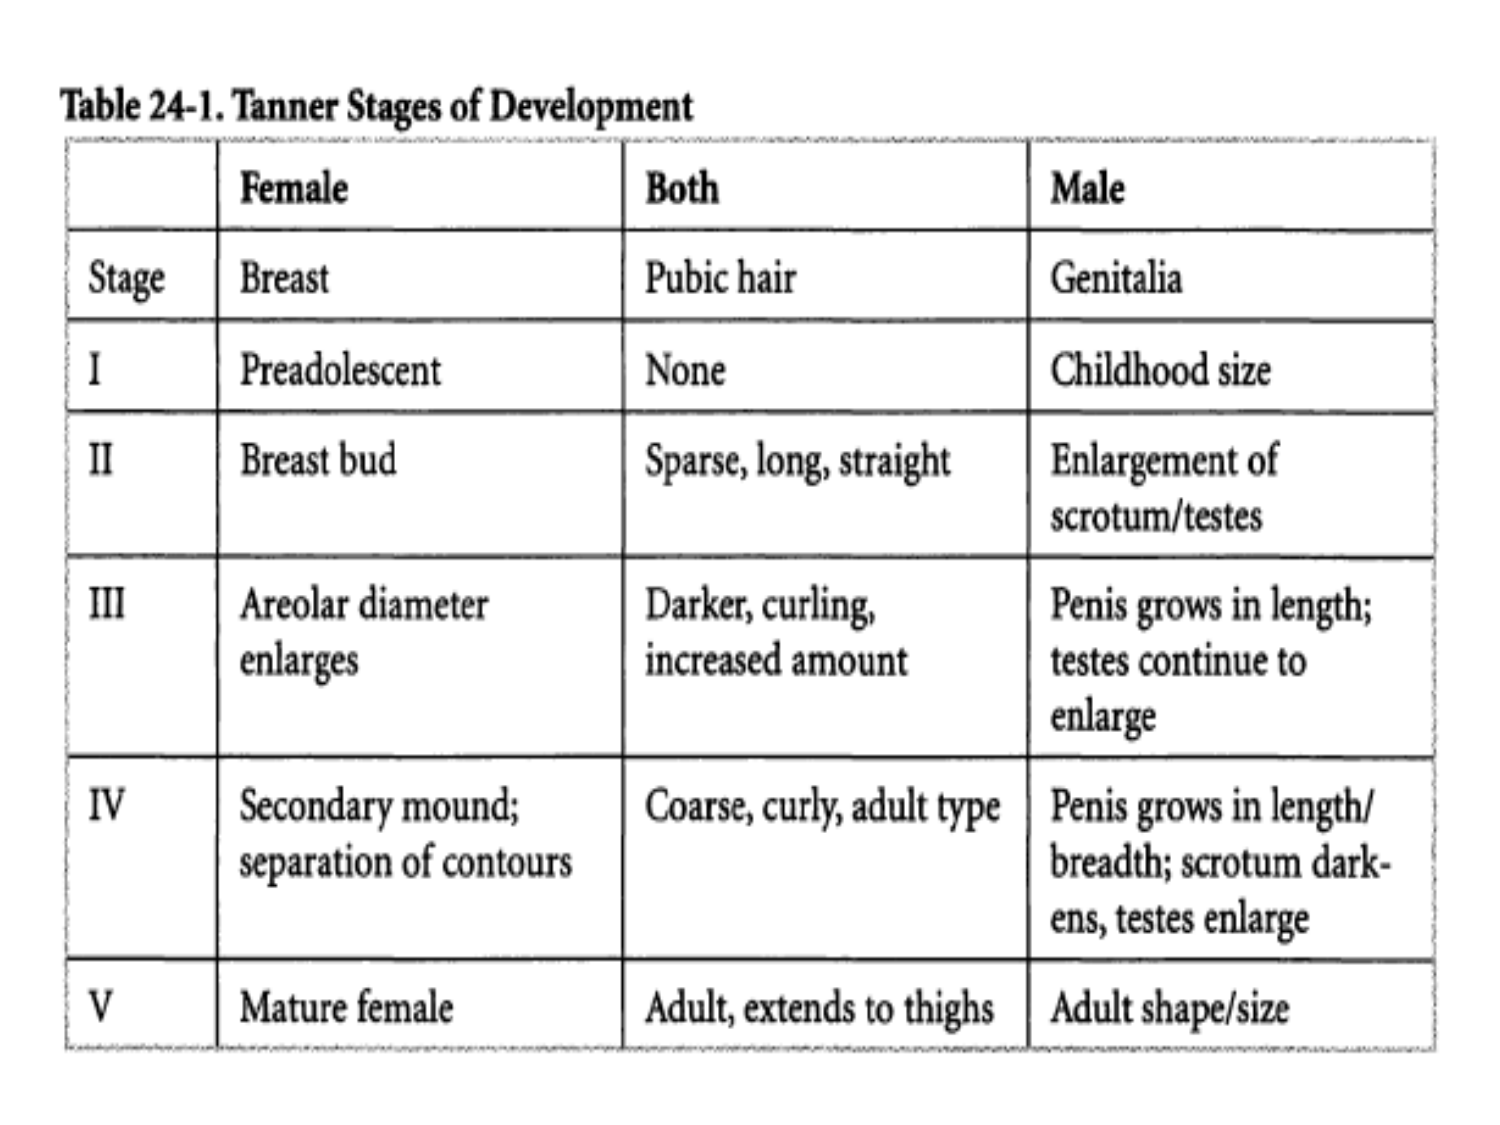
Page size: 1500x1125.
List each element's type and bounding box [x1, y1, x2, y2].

picture [46, 58, 1454, 1079]
